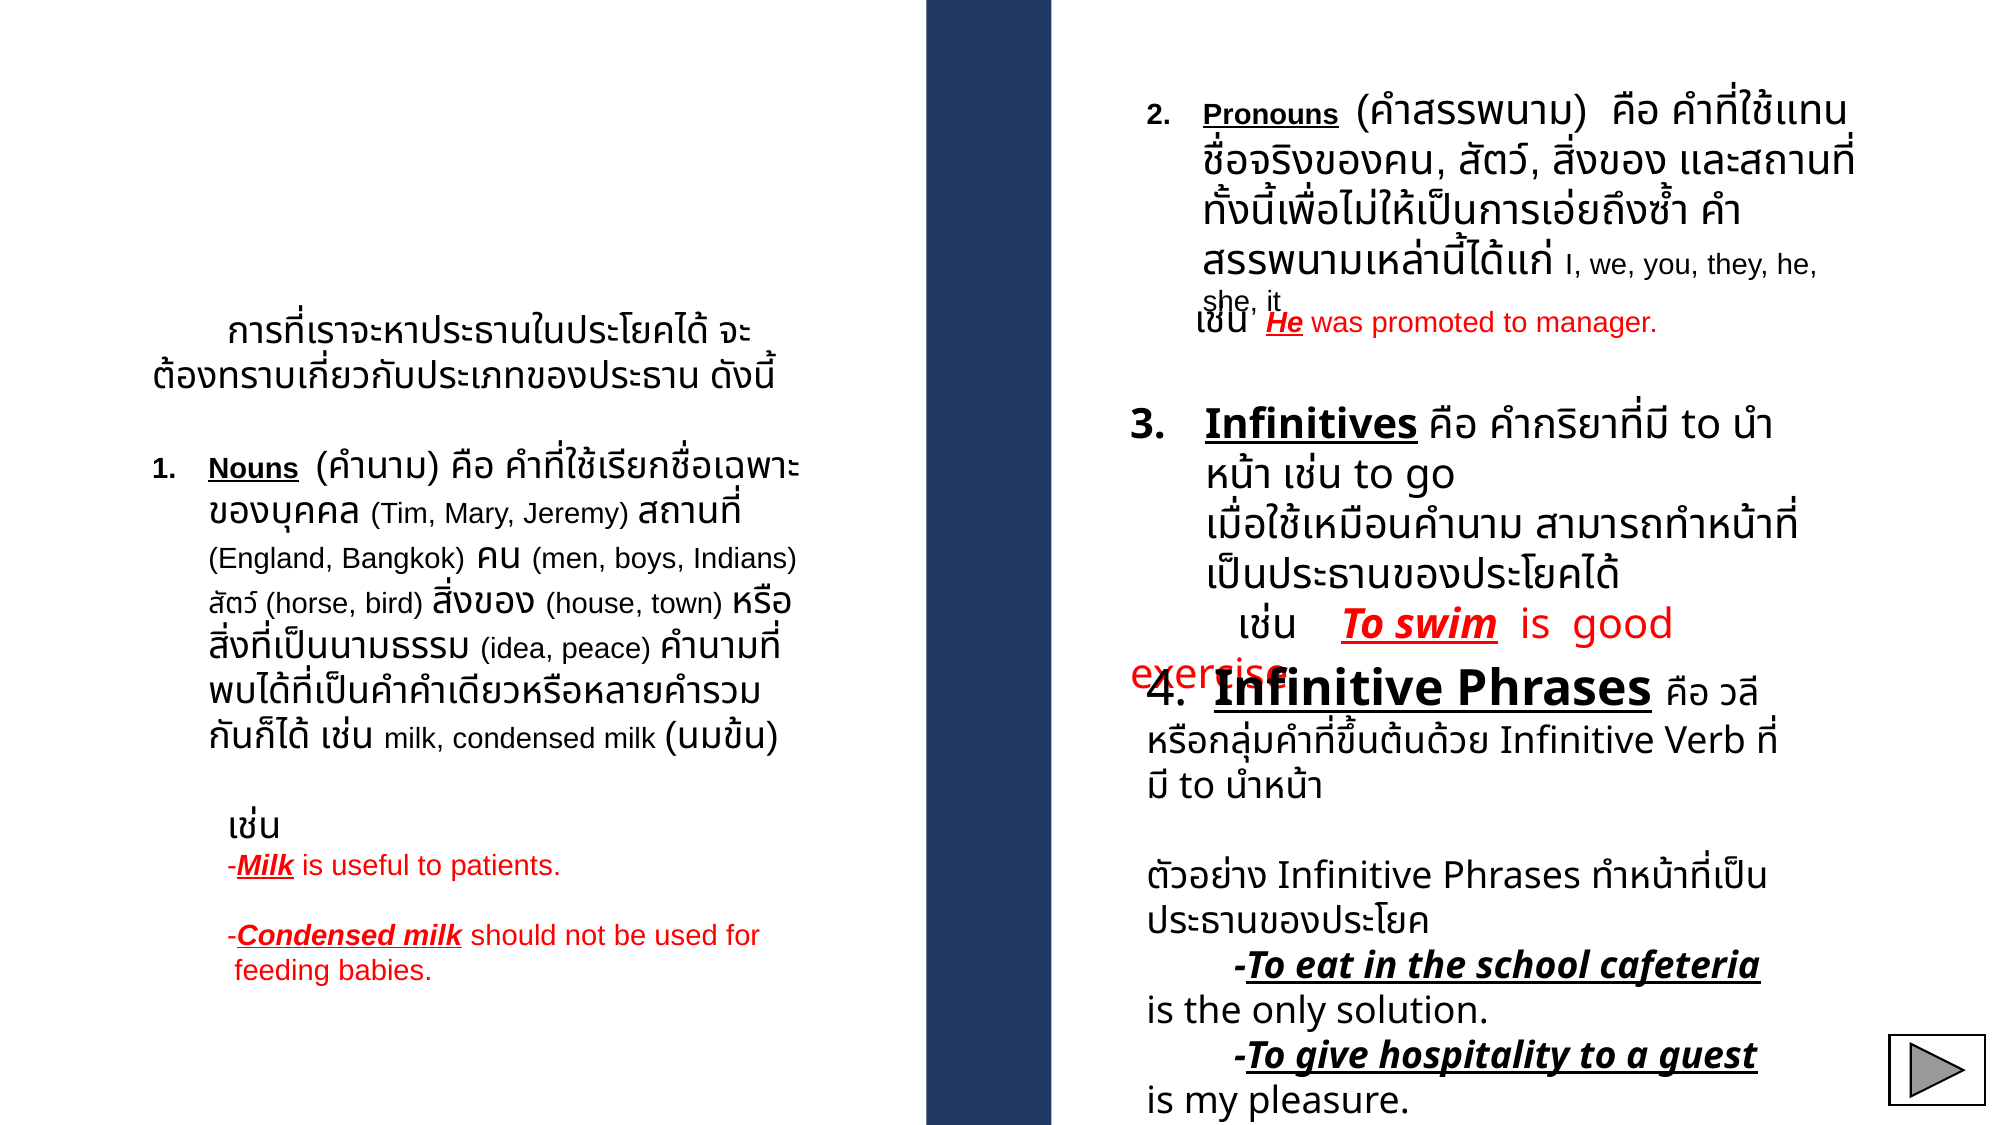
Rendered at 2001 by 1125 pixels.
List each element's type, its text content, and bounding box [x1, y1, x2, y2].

text_box เช่น He was promoted to manager. [1179, 287, 1938, 348]
text_box Infinitives คือ คำกริยาที่มี to นำหน้า เช่น to go เมื่อใช้เหมือนคำนาม สามารถทำหน้าที่เป็นประธานของประโยคได้ เช่น To swim is good exercise. [1115, 388, 1826, 704]
text_box [925, 0, 1052, 1125]
text_box [1888, 1034, 1986, 1106]
text_box Pronouns (คำสรรพนาม) คือ คำที่ใช้แทนชื่อจริงของคน, สัตว์, สิ่งของ และสถานที่ ทั้งนี้เพื่อไม่ให้เป็นการเอ่ยถึงซ้ำ คำสรรพนามเหล่านี้ได้แก่ I, we, you, they, he, she, it [1131, 74, 1890, 375]
text_box 4. Infinitive Phrases คือ วลีหรือกลุ่มคำที่ขึ้นต้นด้วย Infinitive Verb ที่มี to นำหน้า ตัวอย่าง Infinitive Phrases ทำหน้าที่เป็นประธานของประโยค -To eat in the school cafeteria is the only solution. -To give hospitality to a guest is my pleasure. [1131, 648, 1796, 1125]
text_box การที่เราจะหาประธานในประโยคได้ จะต้องทราบเกี่ยวกับประเภทของประธาน ดังนี้ Nouns (คำนาม) คือ คำที่ใช้เรียกชื่อเฉพาะของบุคคล (Tim, Mary, Jeremy) สถานที่ (England, Bangkok) คน (men, boys, Indians) สัตว์ (horse, bird) สิ่งของ (house, town) หรือสิ่งที่เป็นนามธรรม (idea, peace) คำนามที่พบได้ที่เป็นคำคำเดียวหรือหลายคำรวมกันก็ได้ เช่น milk, condensed milk (นมข้น) เช่น -Milk is useful to patients. -Condensed milk should not be used for feeding babies. [137, 298, 817, 994]
